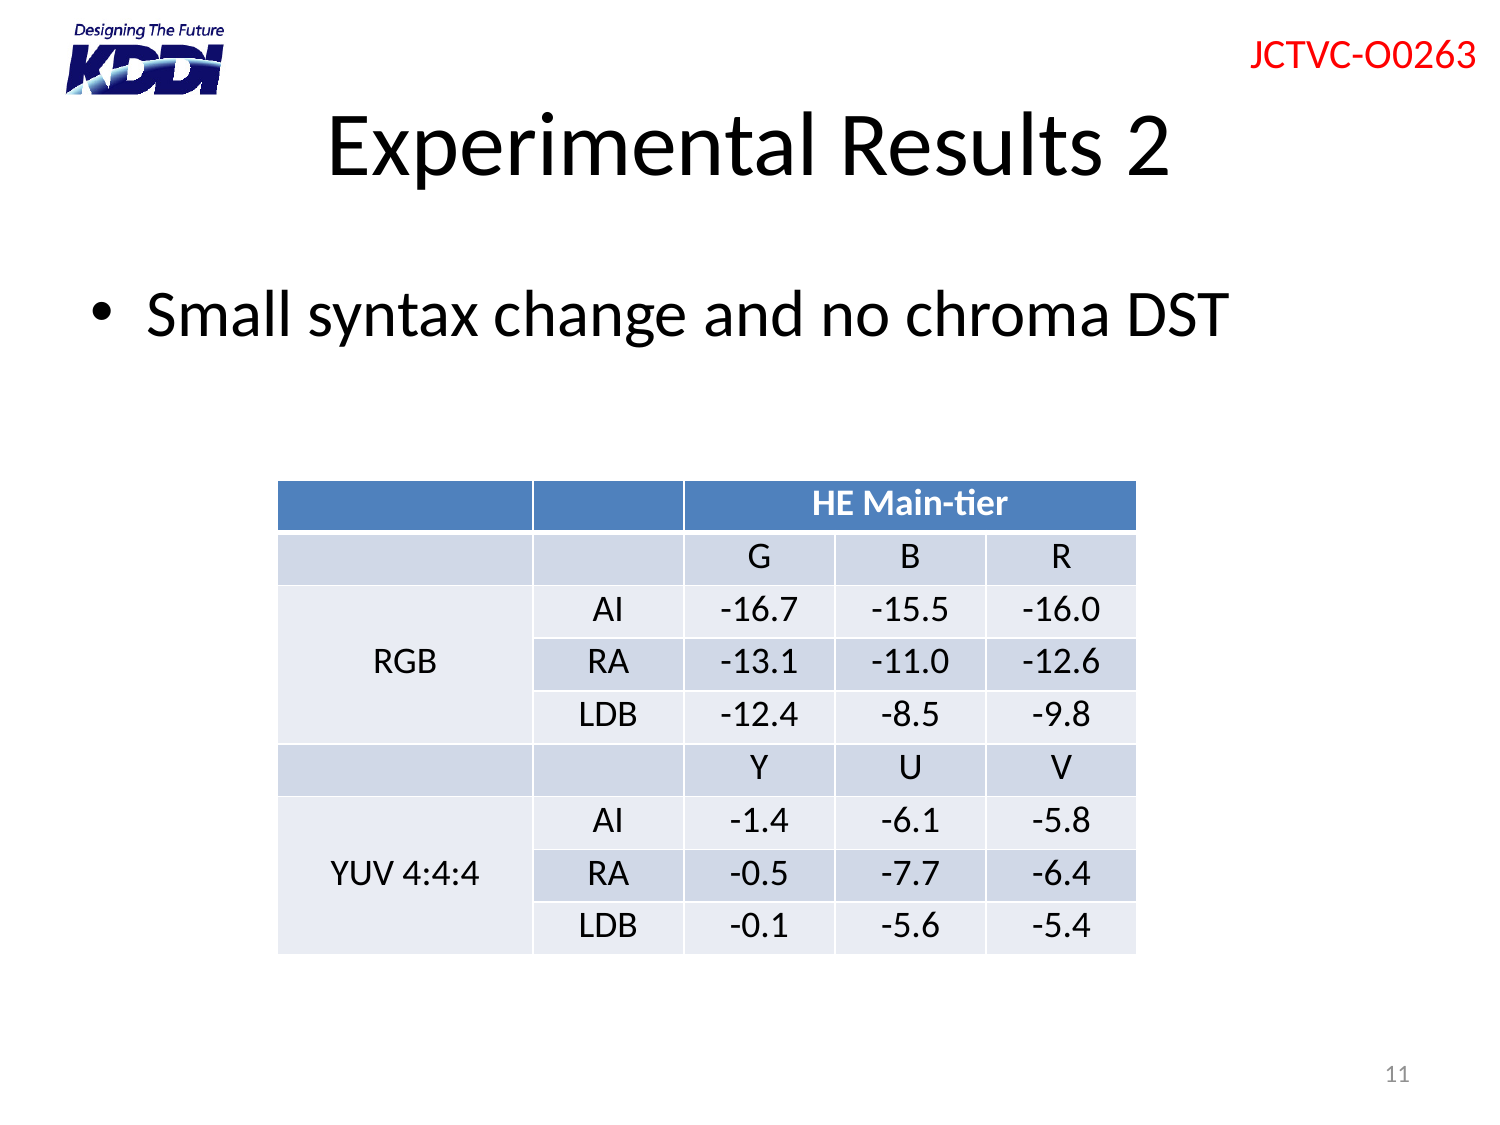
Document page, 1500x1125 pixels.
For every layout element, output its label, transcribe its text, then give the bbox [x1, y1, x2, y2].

table_header [534, 481, 683, 530]
table_cell YUV 4:4:4 [278, 797, 532, 954]
table_cell Y [685, 745, 834, 796]
table_cell [534, 745, 683, 796]
table_cell -6.1 [836, 797, 985, 849]
table_cell R [987, 535, 1136, 585]
table_cell [278, 745, 532, 796]
table_cell G [685, 535, 834, 585]
table_cell RA [534, 639, 683, 690]
table_cell [278, 535, 532, 585]
table_cell -0.1 [685, 903, 834, 954]
table_cell -9.8 [987, 692, 1136, 743]
list Small syntax change and no chroma DST [74, 262, 1426, 1006]
table_cell LDB [534, 692, 683, 743]
table_cell -5.8 [987, 797, 1136, 849]
table_cell -15.5 [836, 586, 985, 637]
table_cell AI [534, 797, 683, 849]
table_header [278, 481, 532, 530]
table_cell -13.1 [685, 639, 834, 690]
table_cell LDB [534, 903, 683, 954]
table_cell -16.0 [987, 586, 1136, 637]
table_cell -6.4 [987, 850, 1136, 901]
table_cell -12.6 [987, 639, 1136, 690]
table_cell -1.4 [685, 797, 834, 849]
table_cell -0.5 [685, 850, 834, 901]
table_cell V [987, 745, 1136, 796]
table_cell -5.6 [836, 903, 985, 954]
picture [61, 18, 236, 100]
table_cell -5.4 [987, 903, 1136, 954]
table_cell B [836, 535, 985, 585]
table_cell -16.7 [685, 586, 834, 637]
table_cell [534, 535, 683, 585]
table_cell -11.0 [836, 639, 985, 690]
table_cell AI [534, 586, 683, 637]
slide_number 11 [1074, 1042, 1425, 1103]
table_cell RA [534, 850, 683, 901]
table_header HE Main-tier [685, 481, 1136, 530]
table_cell -12.4 [685, 692, 834, 743]
table_cell U [836, 745, 985, 796]
table_cell -7.7 [836, 850, 985, 901]
title Experimental Results 2 [74, 44, 1426, 233]
table_cell -8.5 [836, 692, 985, 743]
table_cell RGB [278, 586, 532, 743]
